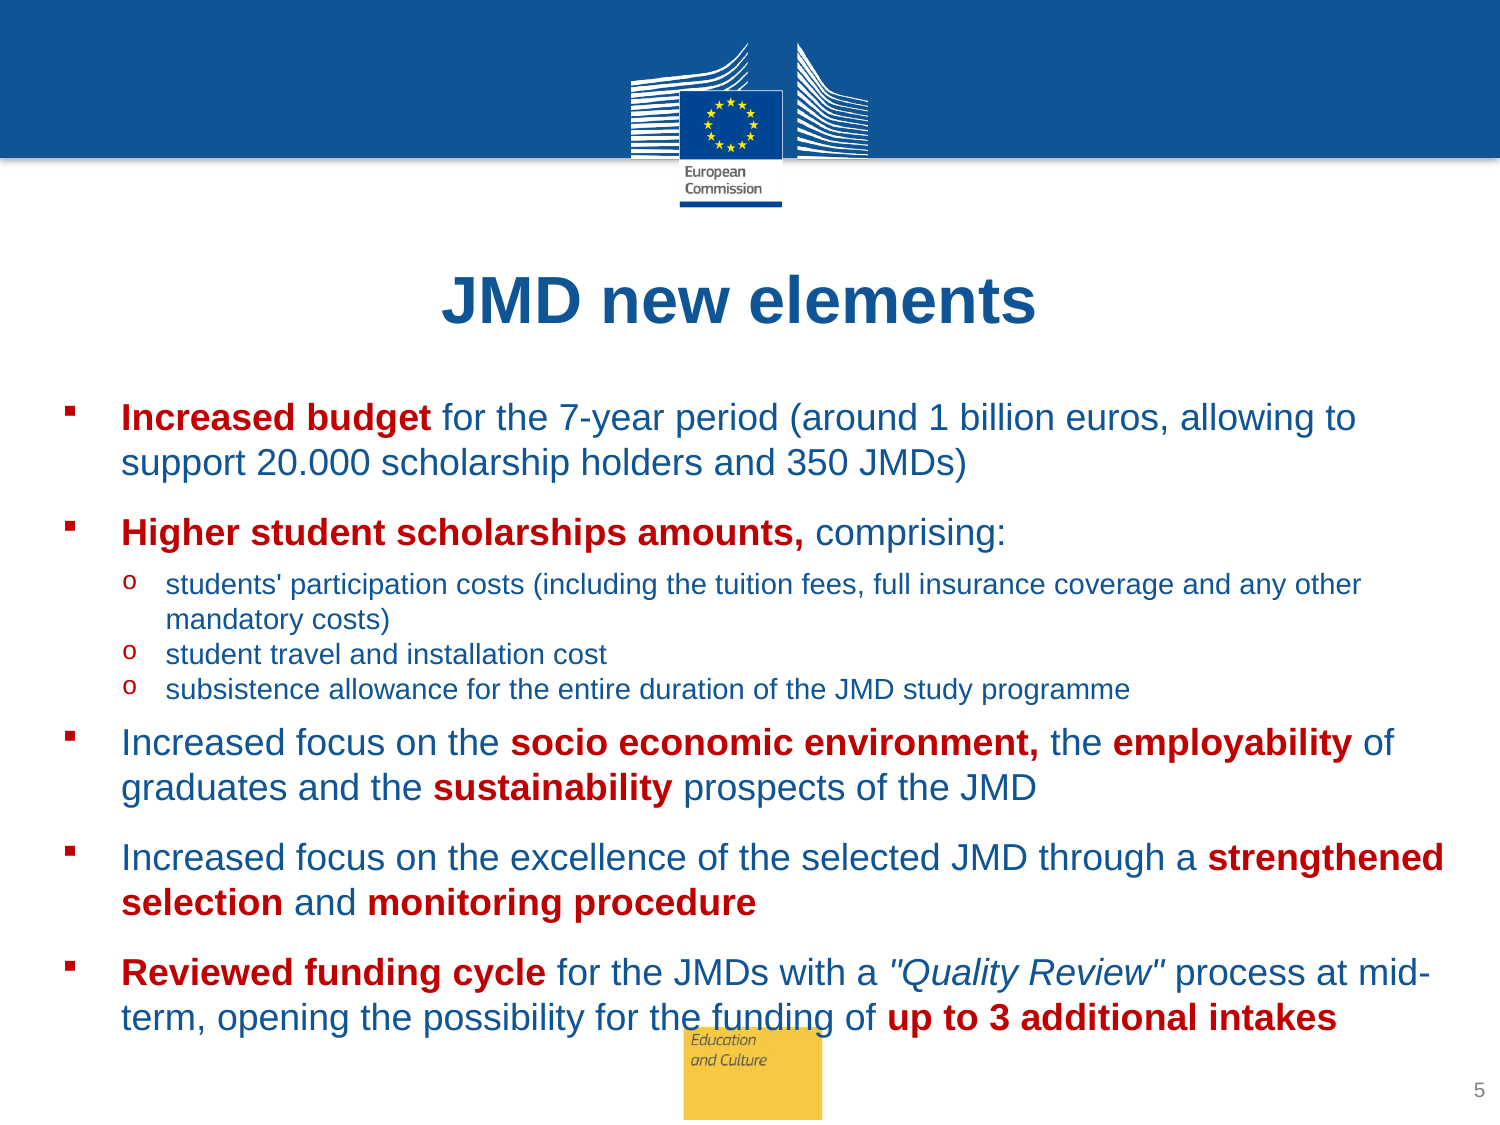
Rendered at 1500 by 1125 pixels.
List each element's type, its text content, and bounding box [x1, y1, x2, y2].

list Increased budget for the 7-year period (around 1 billion euros, allowing to support 20.000 scholarship holders and 350 JMDs) Higher student scholarships amounts, comprising: students' participation costs (including the tuition fees, full insurance coverage and any other mandatory costs) student travel and installation cost subsistence allowance for the entire duration of the JMD study programme Increased focus on the socio economic environment, the employability of graduates and the sustainability prospects of the JMD Increased focus on the excellence of the selected JMD through a strengthened selection and monitoring procedure Reviewed funding cycle for the JMDs with a "Quality Review" process at mid-term, opening the possibility for the funding of up to 3 additional intakes [17, 385, 1483, 1047]
picture [129, 1047, 1376, 1120]
slide_number 5 [1458, 1069, 1500, 1125]
title JMD new elements [64, 219, 1415, 374]
picture [631, 42, 868, 208]
